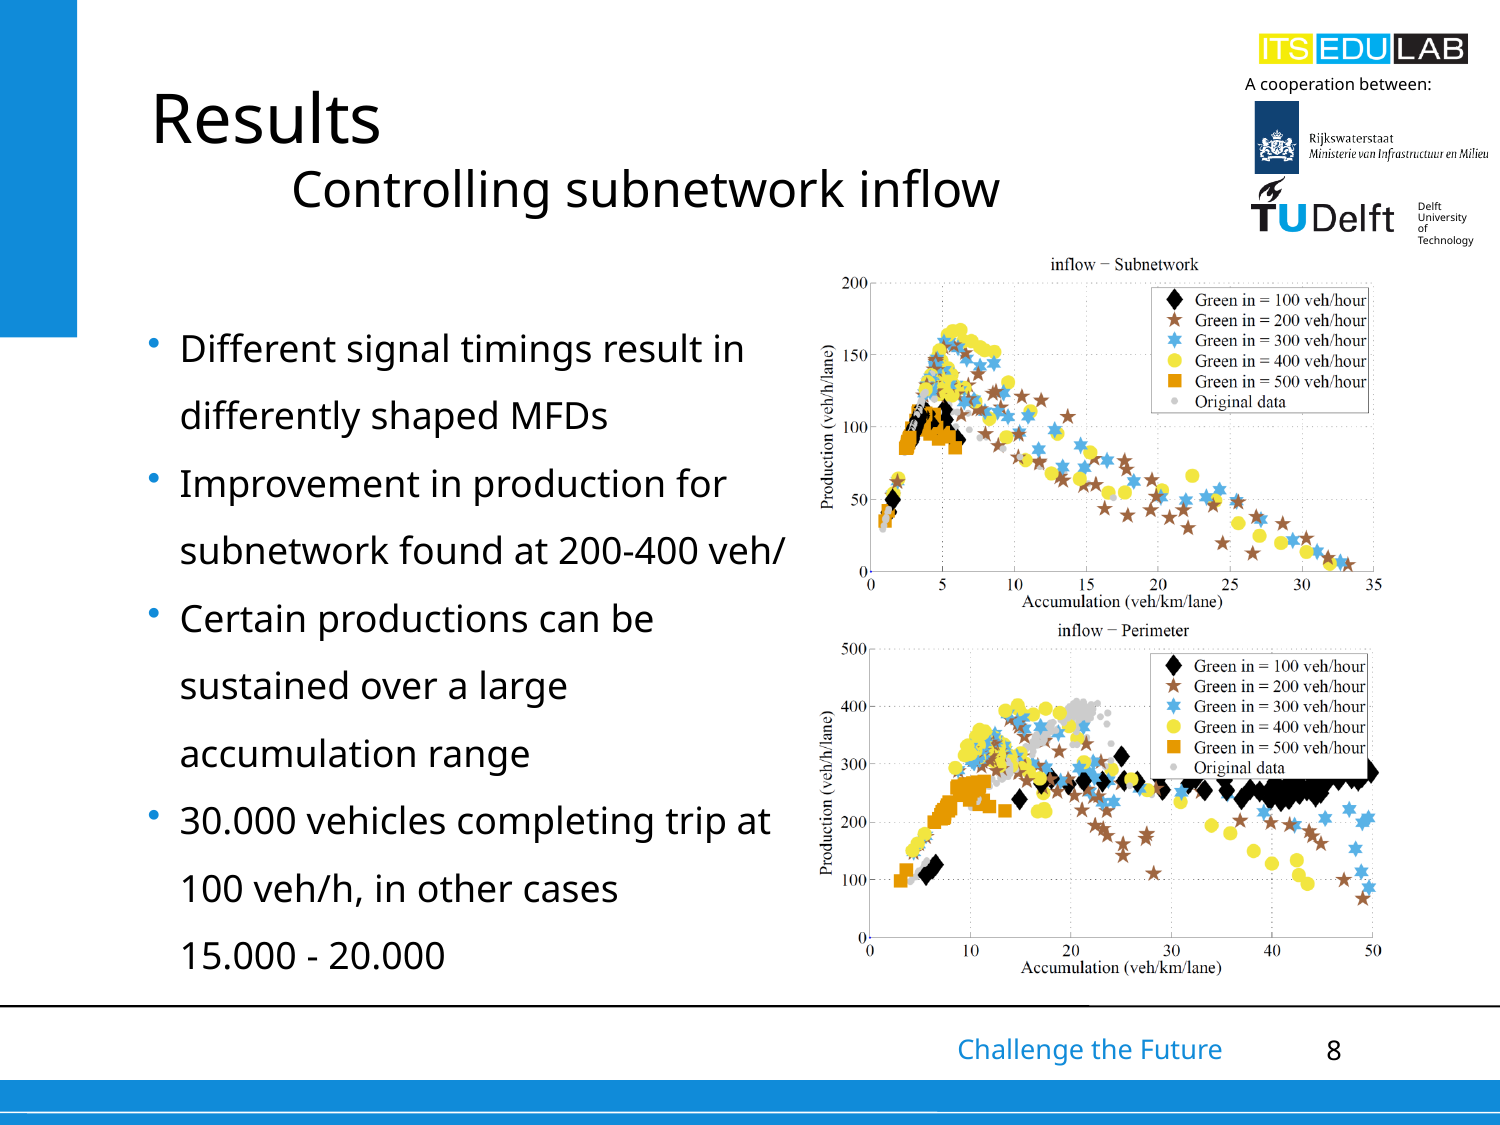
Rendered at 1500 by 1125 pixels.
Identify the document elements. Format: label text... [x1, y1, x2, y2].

picture [786, 255, 1434, 610]
title Results Controlling subnetwork inflow [150, 75, 1238, 250]
list Different signal timings result in differently shaped MFDs Improvement in production for subnetwork found at 200-400 veh/h Certain productions can be sustained over a large accumulation range 30.000 vehicles completing trip at 100 veh/h, in other cases 15.000 - 20.000 [147, 302, 787, 977]
picture [1257, 30, 1473, 66]
picture [1251, 101, 1492, 234]
picture [784, 621, 1433, 977]
